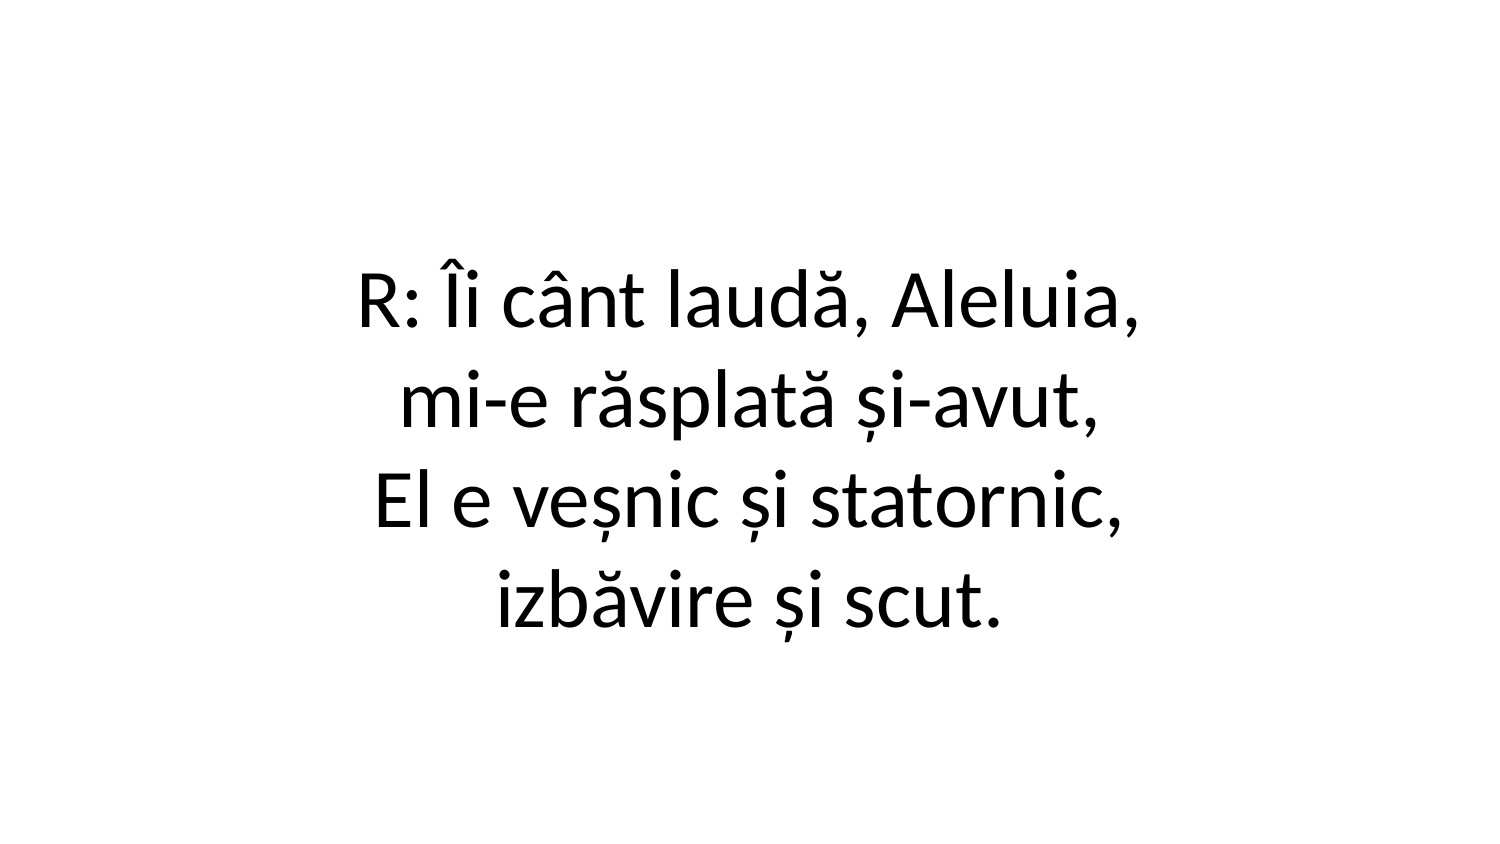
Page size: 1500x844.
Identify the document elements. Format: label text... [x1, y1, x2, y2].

text_box R: Îi cânt laudă, Aleluia, mi-e răsplată și-avut, El e veșnic și statornic, izbăvire și scut. [341, 192, 1159, 652]
